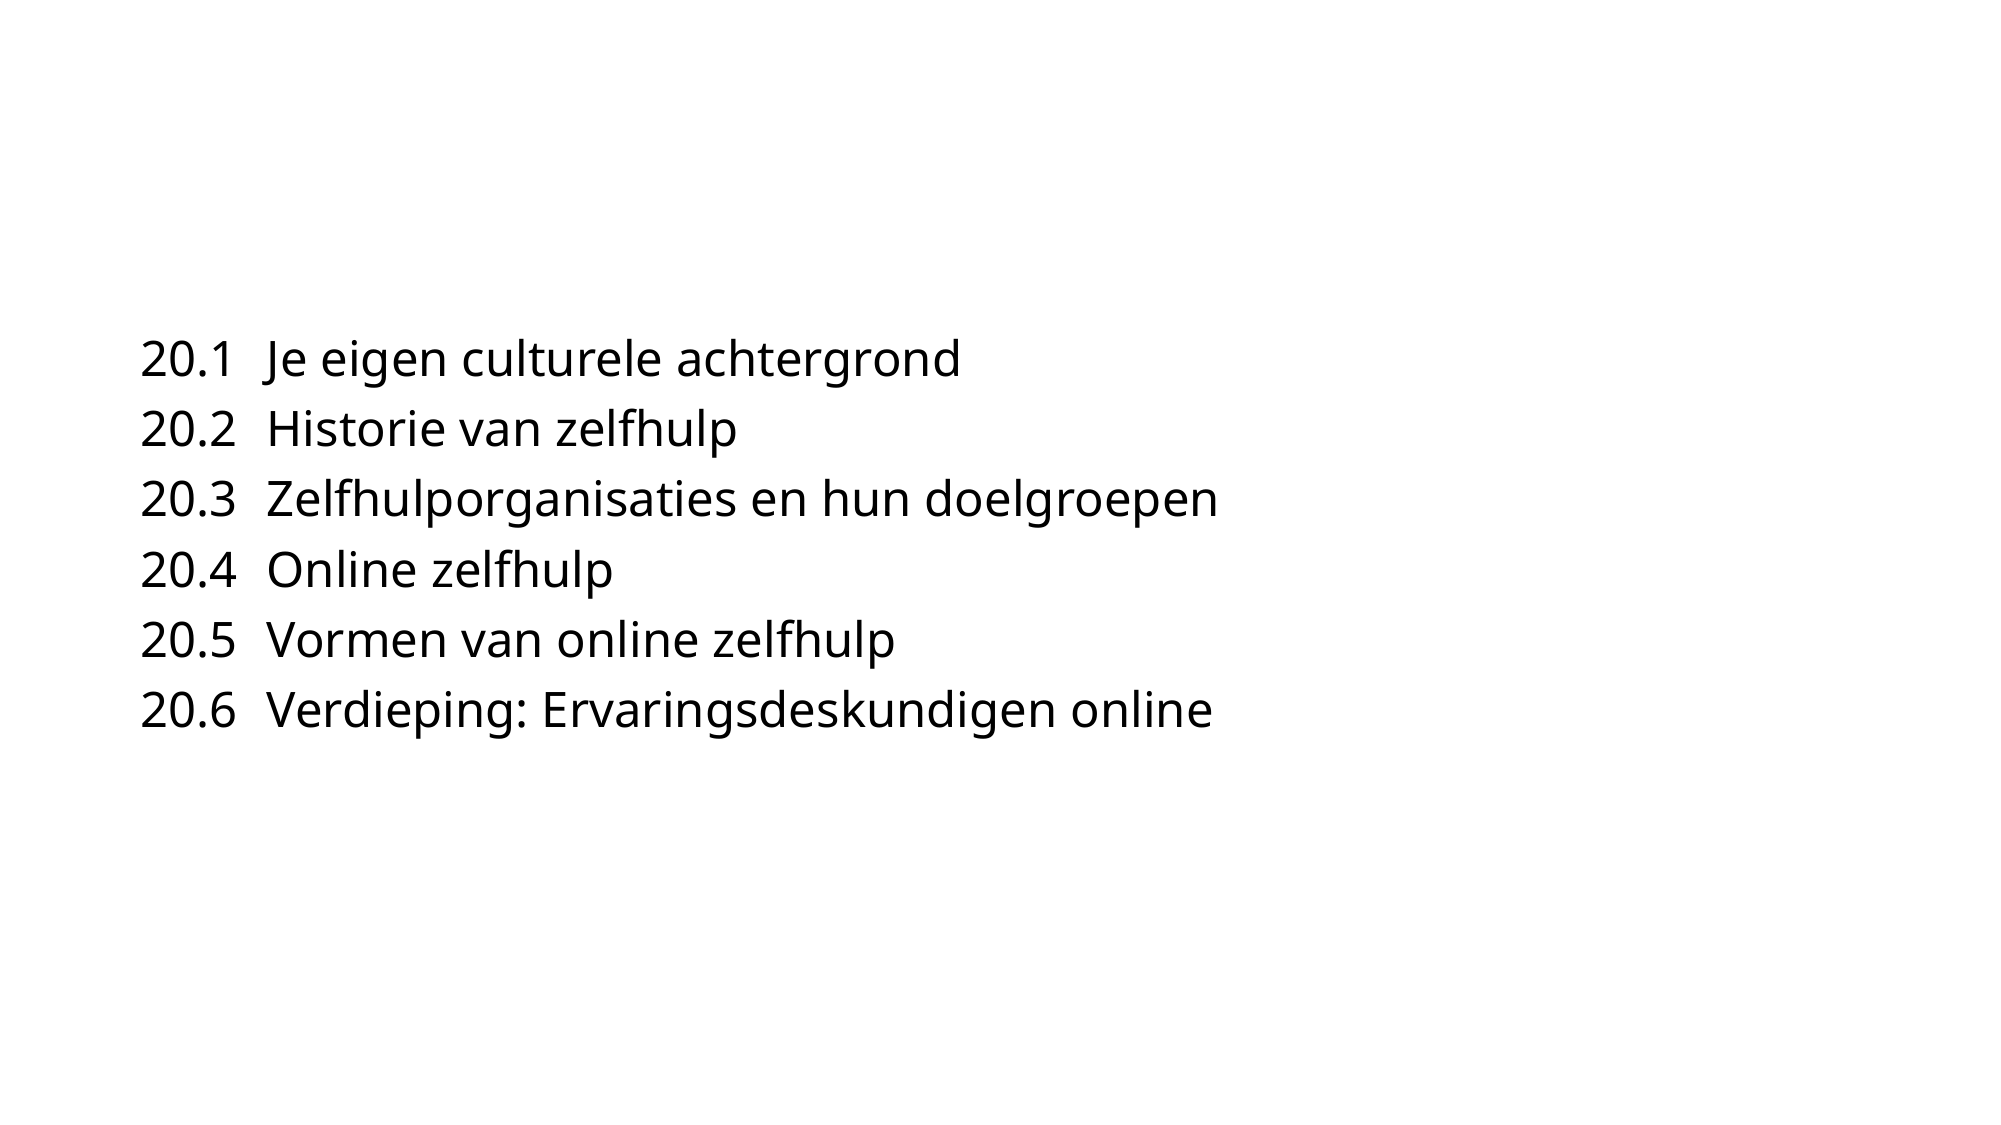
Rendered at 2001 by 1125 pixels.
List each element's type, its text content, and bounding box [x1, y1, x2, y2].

list 20.1 Je eigen culturele achtergrond 20.2 Historie van zelfhulp 20.3 Zelfhulporganisaties en hun doelgroepen 20.4 Online zelfhulp 20.5 Vormen van online zelfhulp 20.6 Verdieping: Ervaringsdeskundigen online [125, 326, 1851, 748]
